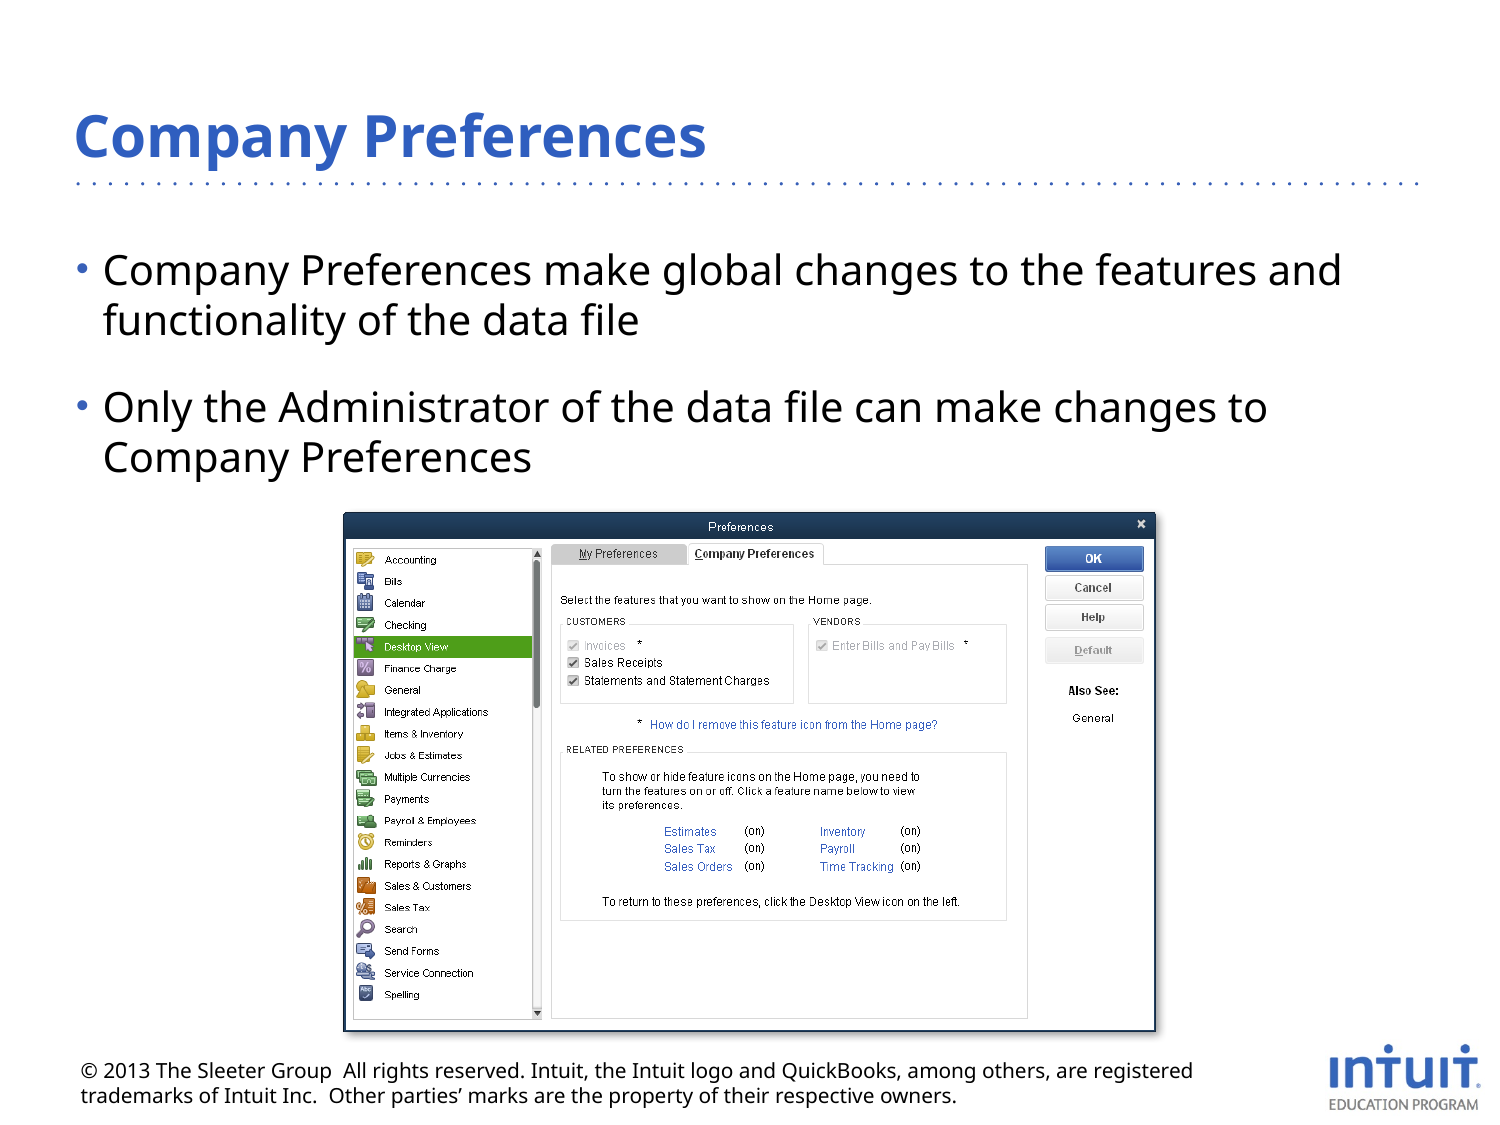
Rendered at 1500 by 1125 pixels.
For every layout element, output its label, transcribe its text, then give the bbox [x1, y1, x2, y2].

picture [343, 512, 1157, 1032]
list Company Preferences make global changes to the features and functionality of the data file Only the Administrator of the data file can make changes to Company Preferences [75, 235, 1424, 1012]
picture [1325, 1039, 1485, 1116]
title Company Preferences [73, 62, 1424, 169]
